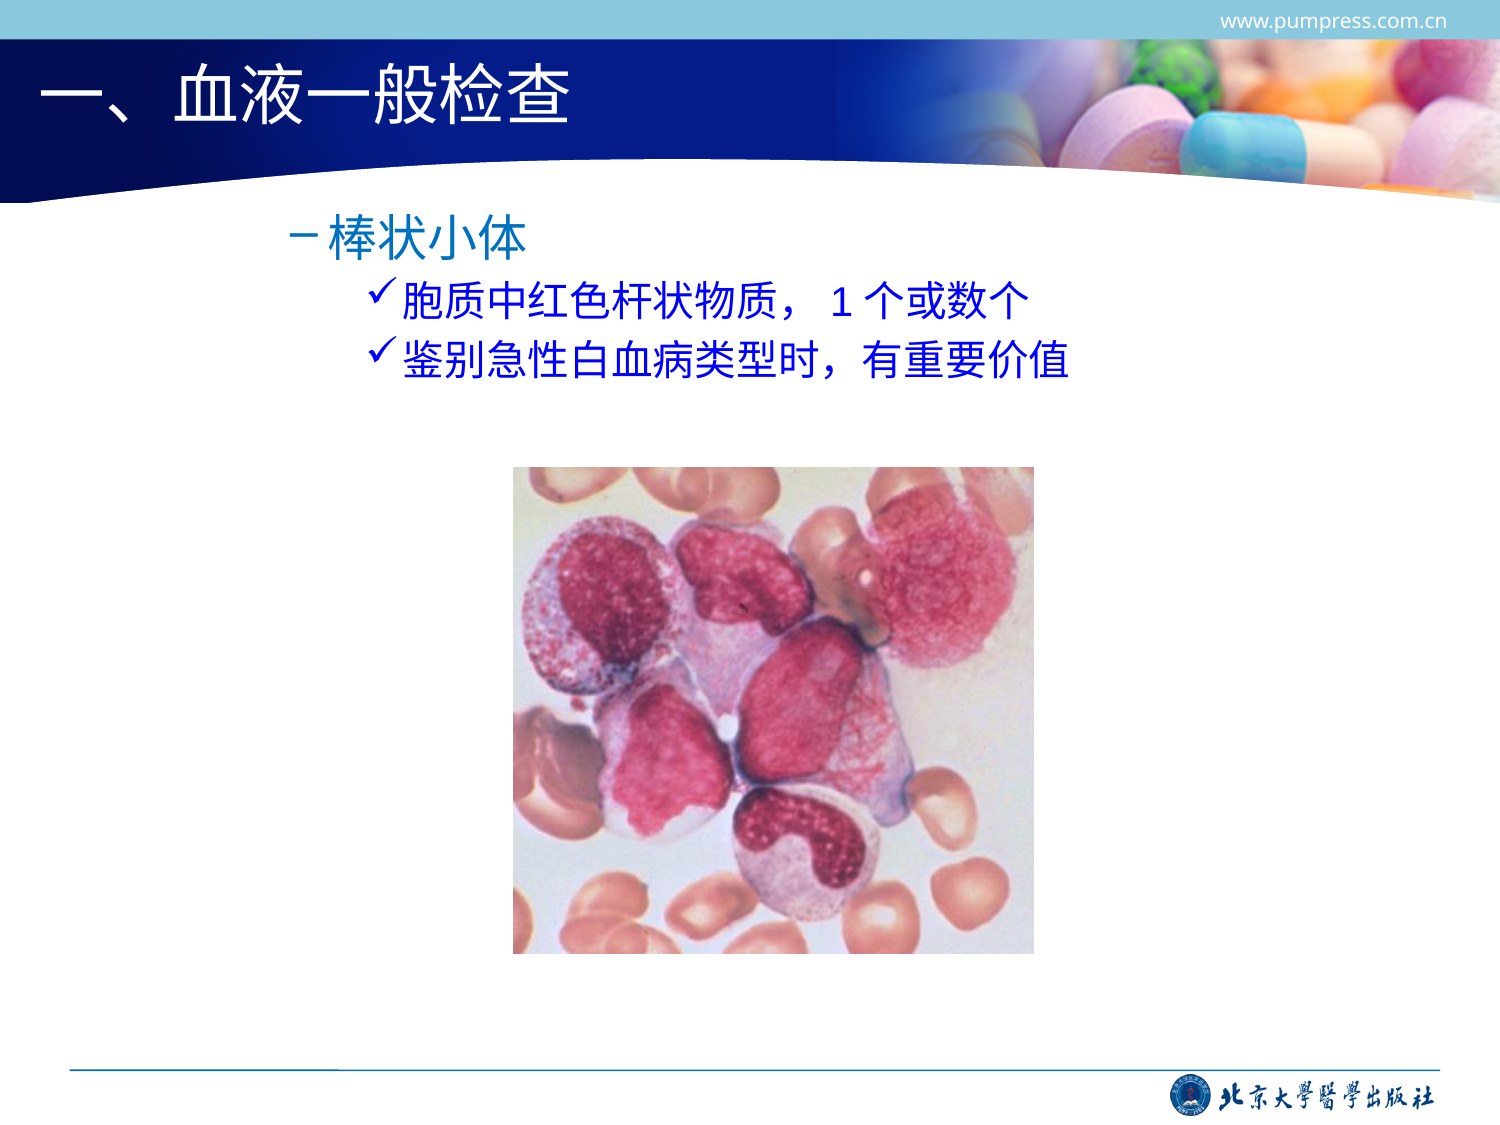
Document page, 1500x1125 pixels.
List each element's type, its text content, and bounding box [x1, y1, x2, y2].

picture [513, 467, 1034, 954]
picture [1170, 1074, 1436, 1118]
picture [0, 40, 1500, 203]
list 棒状小体 胞质中红色杆状物质，1个或数个 鉴别急性白血病类型时，有重要价值 [49, 198, 1463, 1026]
slide_number www.pumpress.com.cn [1024, 0, 1463, 38]
title 一、血液一般检查 [23, 46, 1349, 140]
